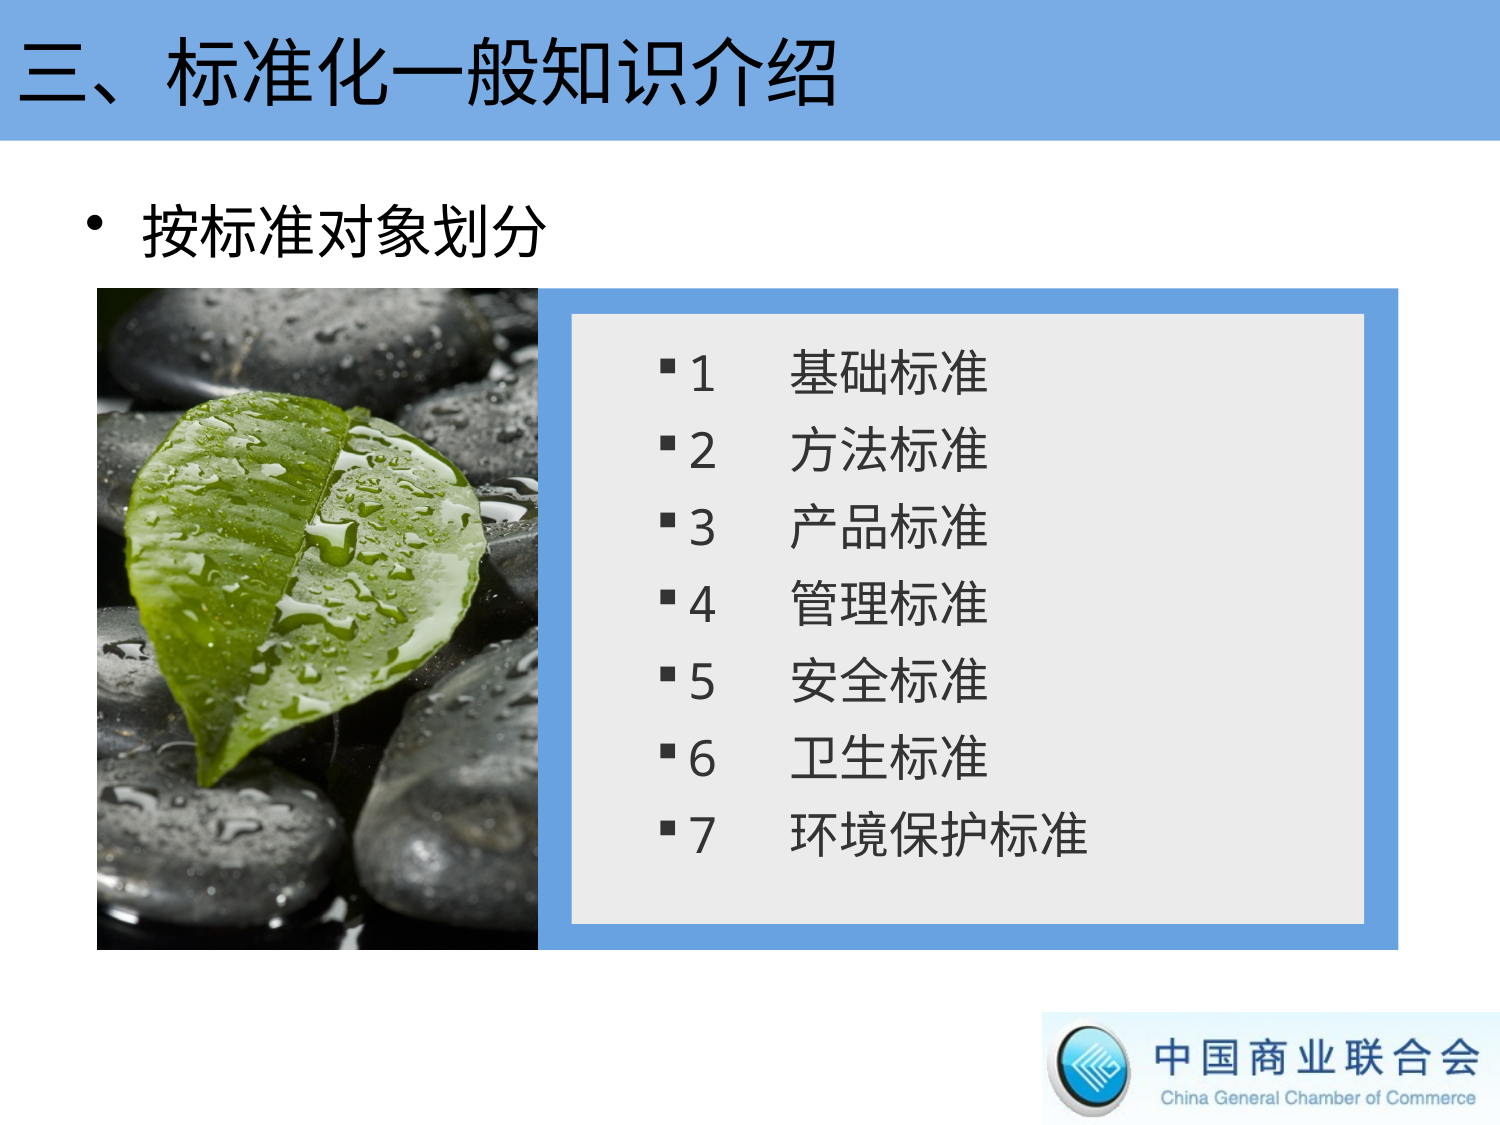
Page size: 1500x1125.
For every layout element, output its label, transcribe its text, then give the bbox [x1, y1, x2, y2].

text_box 1 基础标准 2 方法标准 3 产品标准 4 管理标准 5 安全标准 6 卫生标准 7 环境保护标准 [656, 328, 1311, 766]
text_box [539, 288, 1399, 950]
picture [97, 288, 538, 951]
picture [1042, 1012, 1500, 1125]
text_box 三、标准化一般知识介绍 [0, 0, 1032, 141]
text_box 按标准对象划分 [70, 187, 1379, 289]
text_box [571, 313, 1365, 924]
